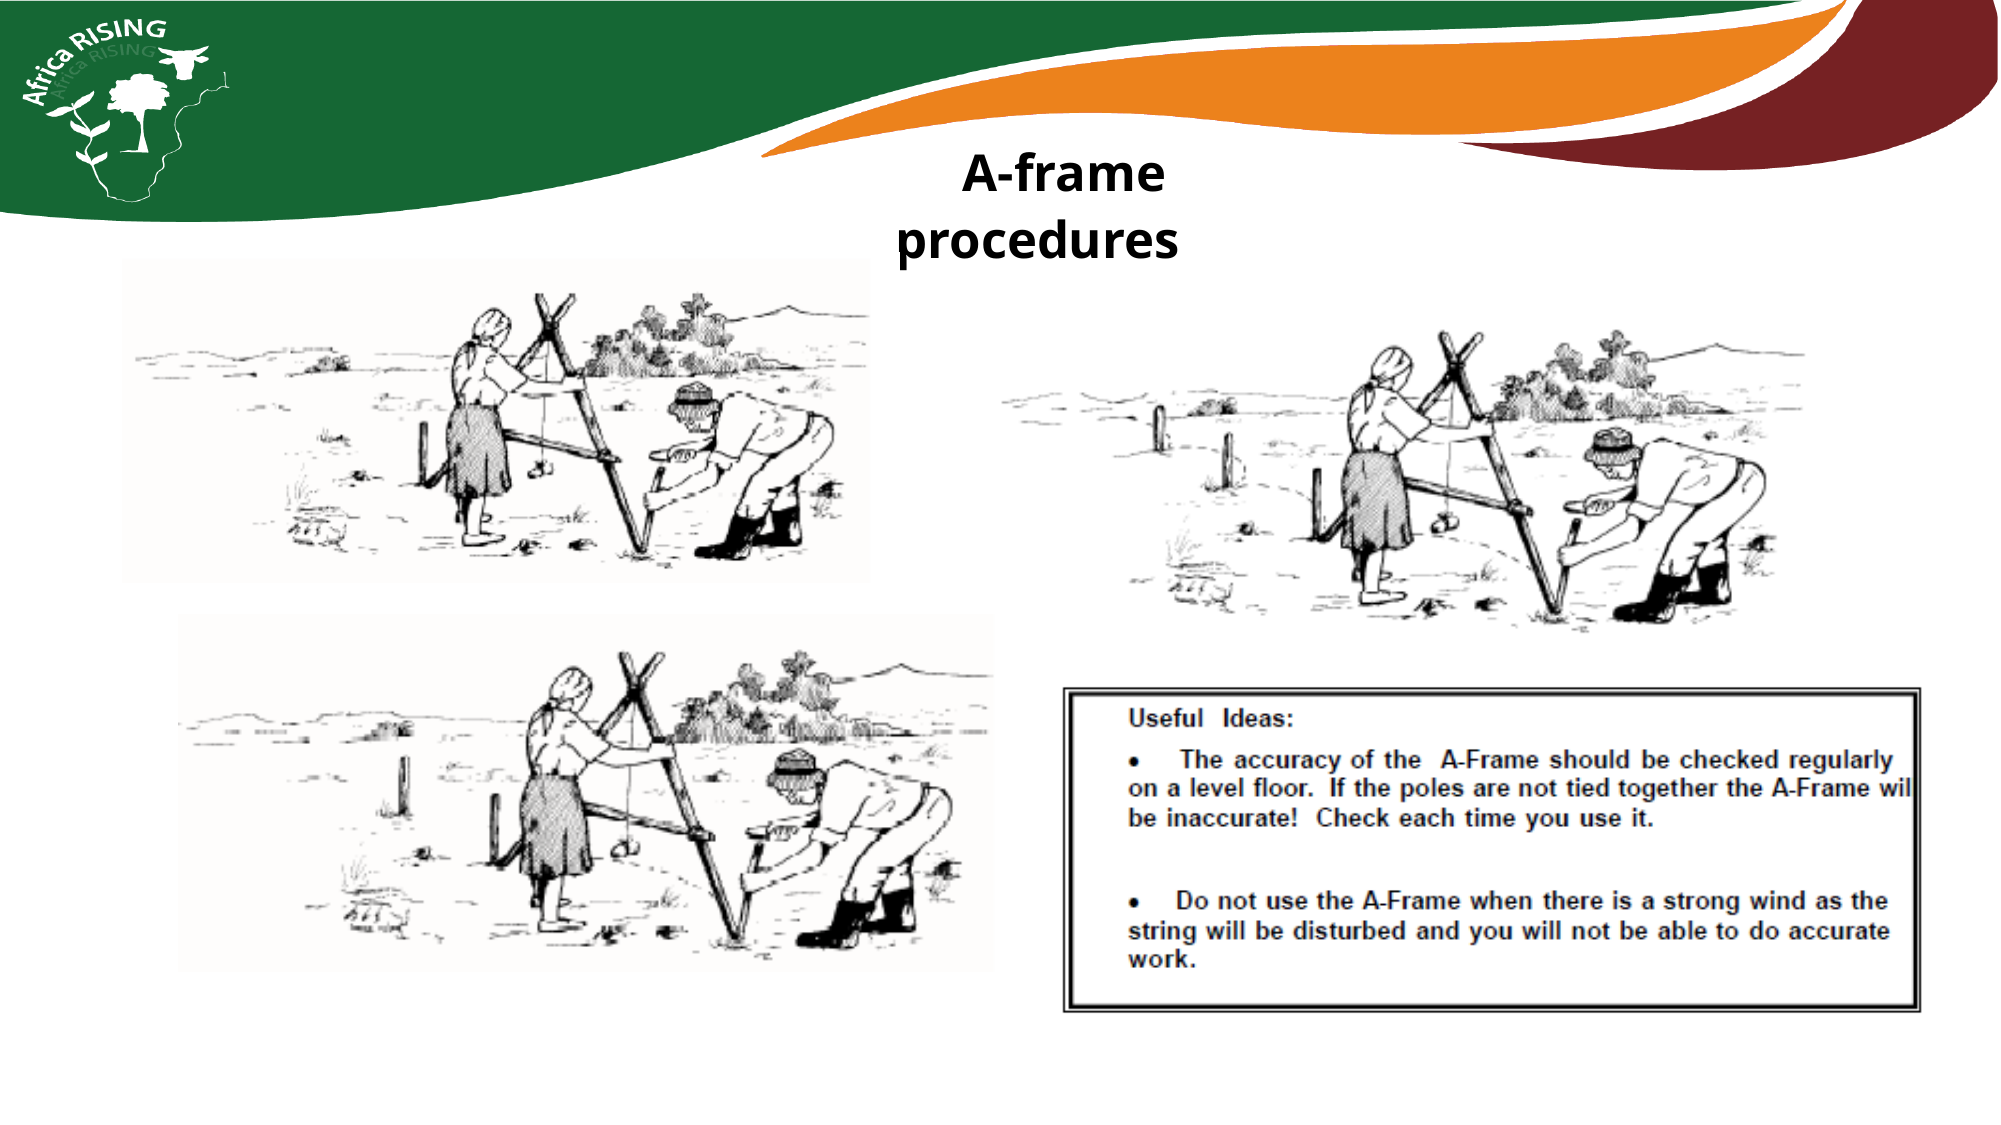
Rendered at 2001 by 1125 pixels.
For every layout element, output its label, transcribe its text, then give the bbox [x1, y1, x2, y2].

picture [178, 309, 1944, 1030]
picture [122, 252, 900, 583]
list A-frame procedures [0, 140, 1195, 278]
picture [0, 0, 1998, 222]
